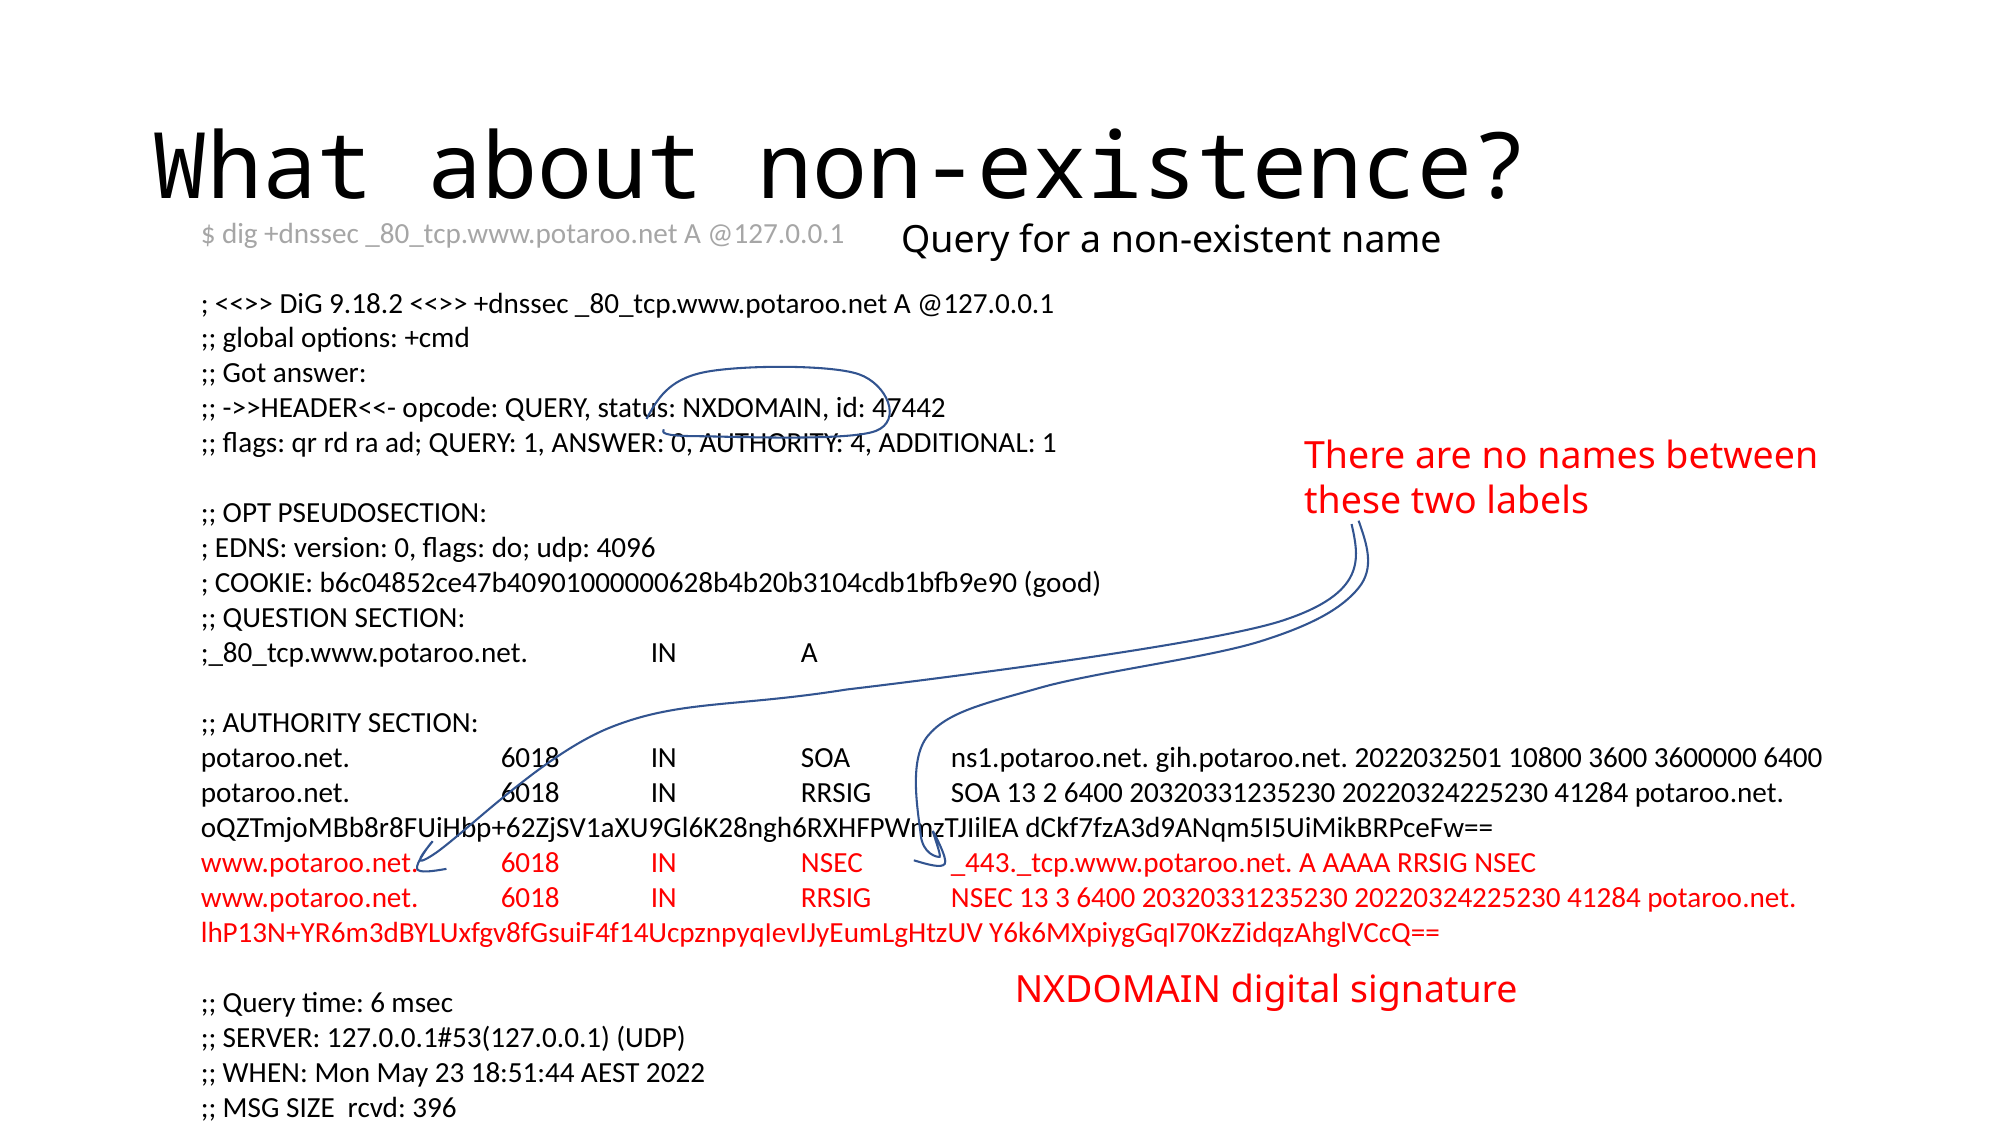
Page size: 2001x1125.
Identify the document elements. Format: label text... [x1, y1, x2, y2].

text_box [913, 520, 1370, 867]
text_box NXDOMAIN digital signature [999, 957, 2000, 1018]
text_box There are no names between these two labels [1289, 424, 1834, 529]
title What about non-existence? [137, 59, 1863, 278]
text_box [645, 365, 891, 439]
text_box [416, 523, 1353, 873]
text_box Query for a non-existent name [886, 208, 1933, 268]
text_box $ dig +dnssec _80_tcp.www.potaroo.net A @127.0.0.1 ; <<>> DiG 9.18.2 <<>> +dnssec _80_tcp.www.potaroo.net A @127.0.0.1 ;; global options: +cmd ;; Got answer: ;; ->>HEADER<<- opcode: QUERY, status: NXDOMAIN, id: 47442 ;; flags: qr rd ra ad; QUERY: 1, ANSWER: 0, AUTHORITY: 4, ADDITIONAL: 1 ;; OPT PSEUDOSECTION: ; EDNS: version: 0, flags: do; udp: 4096 ; COOKIE: b6c04852ce47b40901000000628b4b20b3104cdb1bfb9e90 (good) ;; QUESTION SECTION: ;_80_tcp.www.potaroo.net. IN A ;; AUTHORITY SECTION: potaroo.net. 6018 IN SOA ns1.potaroo.net. gih.potaroo.net. 2022032501 10800 3600 3600000 6400 potaroo.net. 6018 IN RRSIG SOA 13 2 6400 20320331235230 20220324225230 41284 potaroo.net. oQZTmjoMBb8r8FUiHbp+62ZjSV1aXU9Gl6K28ngh6RXHFPWmzTJIilEA dCkf7fzA3d9ANqm5I5UiMikBRPceFw== www.potaroo.net. 6018 IN NSEC _443._tcp.www.potaroo.net. A AAAA RRSIG NSEC www.potaroo.net. 6018 IN RRSIG NSEC 13 3 6400 20320331235230 20220324225230 41284 potaroo.net. lhP13N+YR6m3dBYLUxfgv8fGsuiF4f14UcpznpyqIevIJyEumLgHtzUV Y6k6MXpiygGqI70KzZidqzAhglVCcQ== ;; Query time: 6 msec ;; SERVER: 127.0.0.1#53(127.0.0.1) (UDP) ;; WHEN: Mon May 23 18:51:44 AEST 2022 ;; MSG SIZE rcvd: 396 [186, 206, 2000, 1125]
